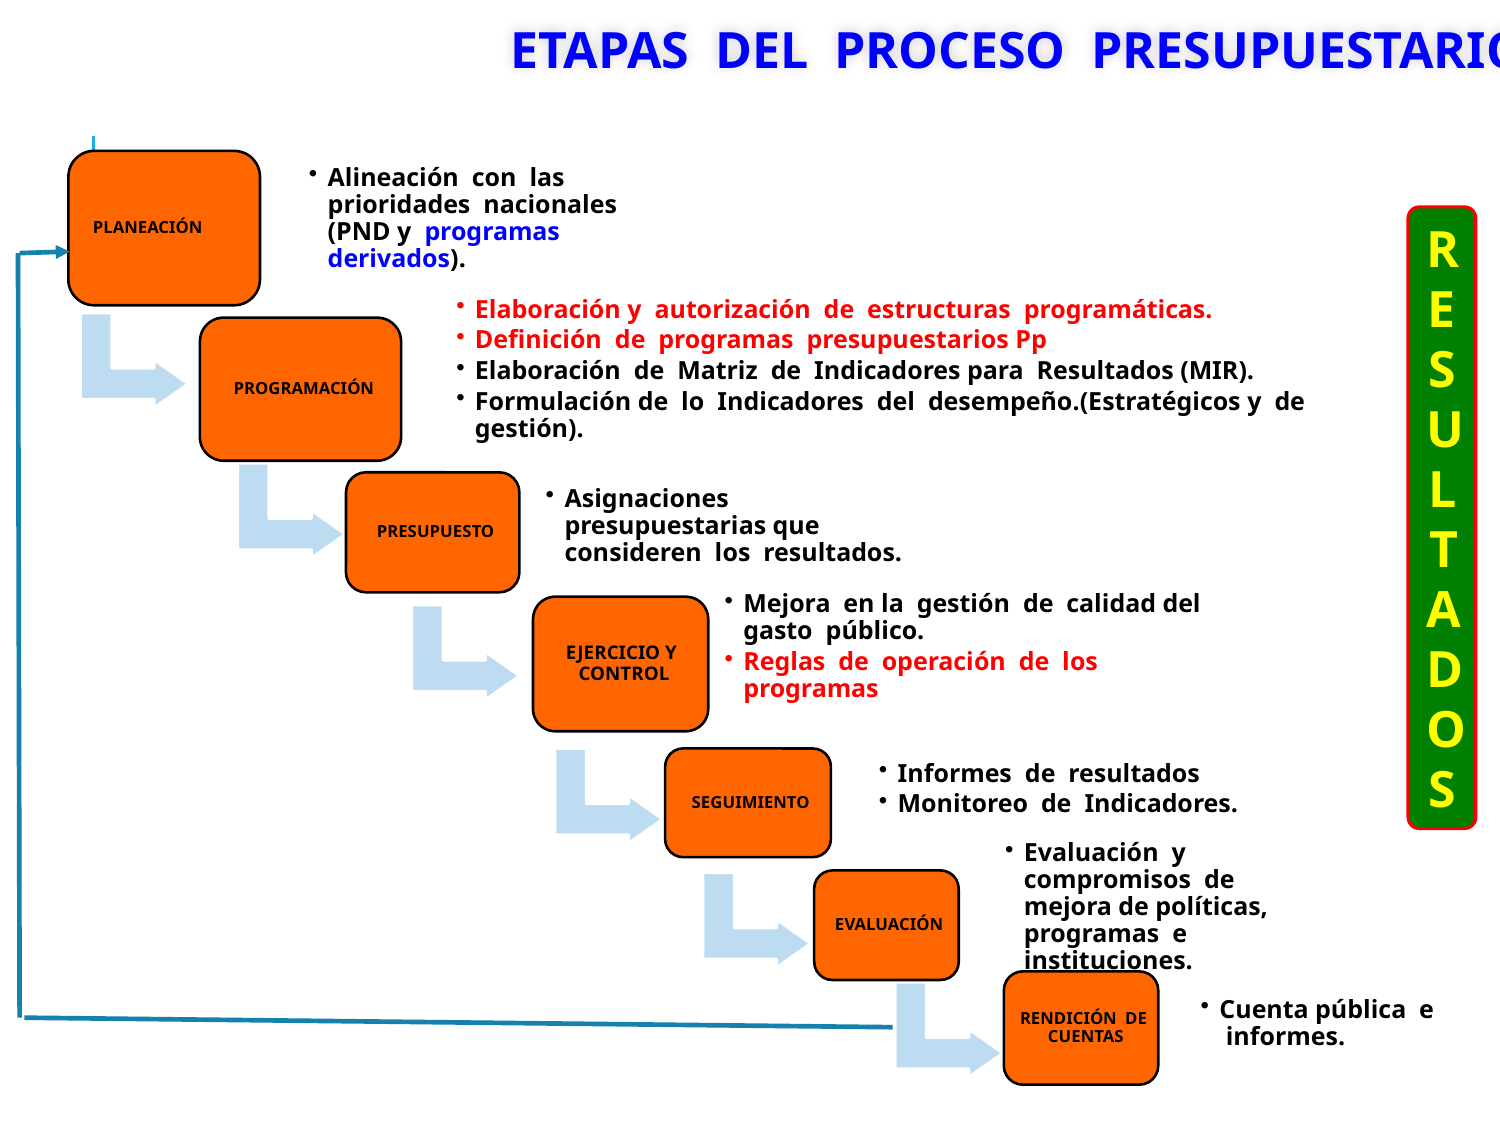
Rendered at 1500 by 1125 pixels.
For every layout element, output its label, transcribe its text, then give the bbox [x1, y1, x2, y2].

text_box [17, 251, 893, 1028]
title ETAPAS DEL PROCESO PRESUPUESTARIO [329, 13, 1500, 95]
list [0, 114, 1500, 1125]
